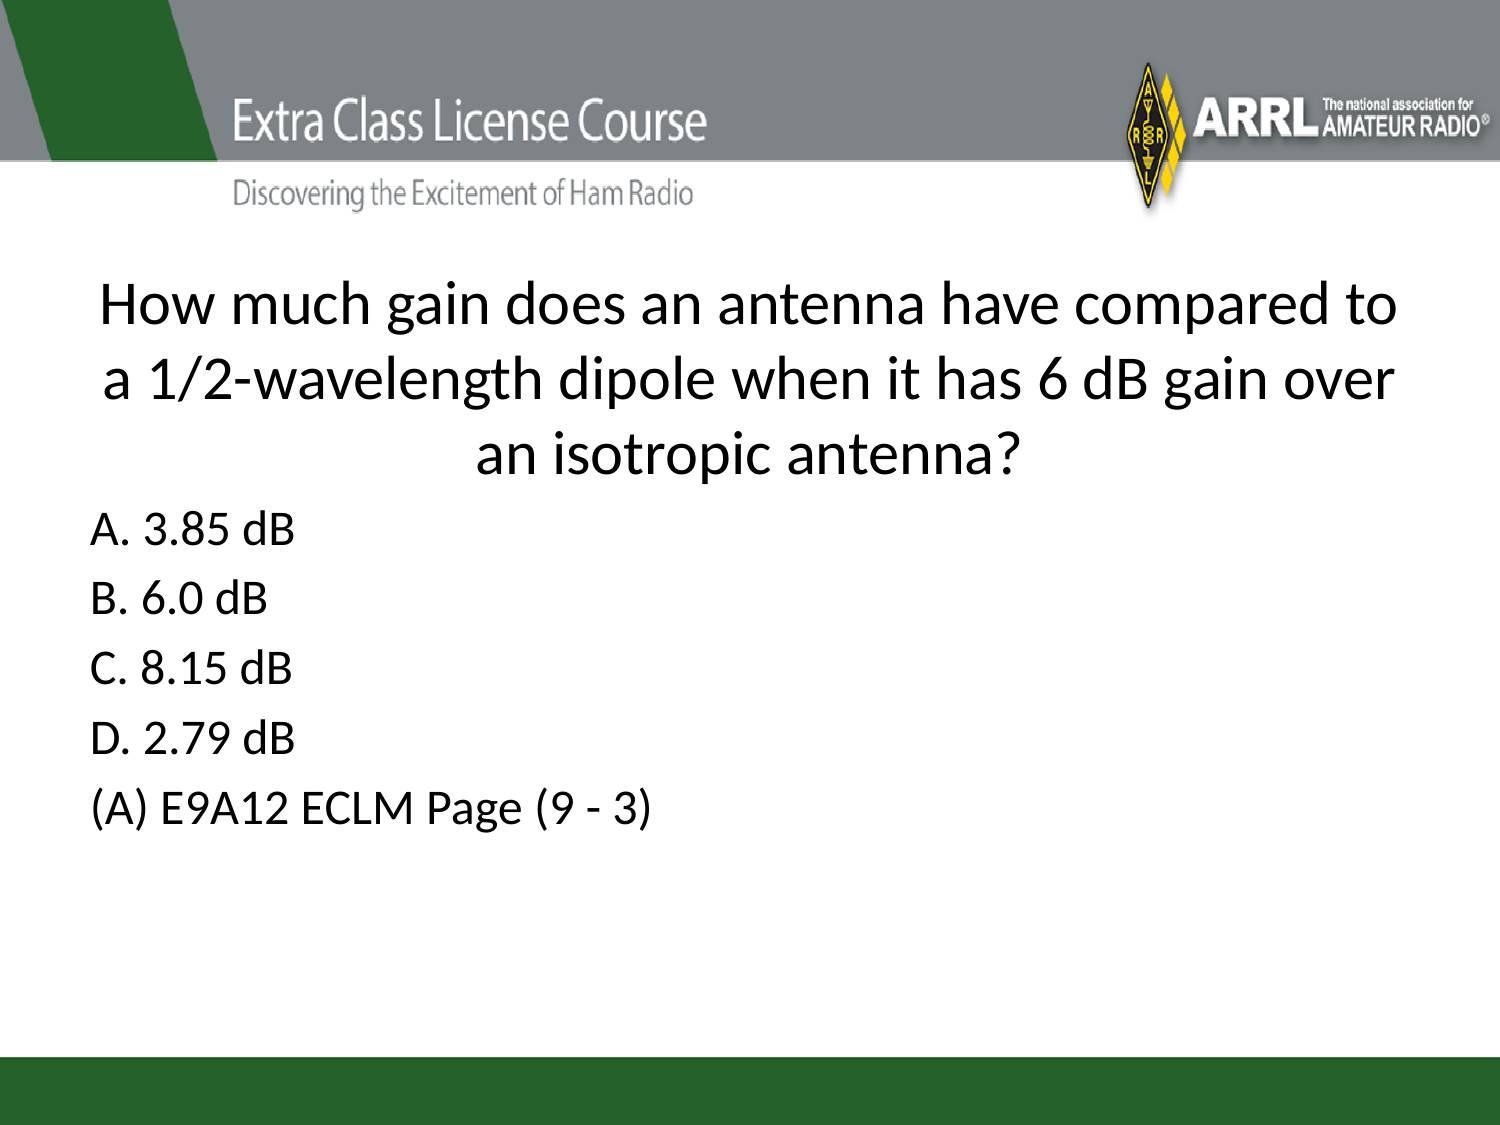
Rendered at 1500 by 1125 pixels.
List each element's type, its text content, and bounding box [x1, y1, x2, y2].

list A. 3.85 dB B. 6.0 dB C. 8.15 dB D. 2.79 dB (A) E9A12 ECLM Page (9 - 3) [75, 487, 1425, 1005]
picture [0, 0, 1500, 1125]
title How much gain does an antenna have compared to a 1/2-wavelength dipole when it has 6 dB gain over an isotropic antenna? [75, 254, 1425, 435]
